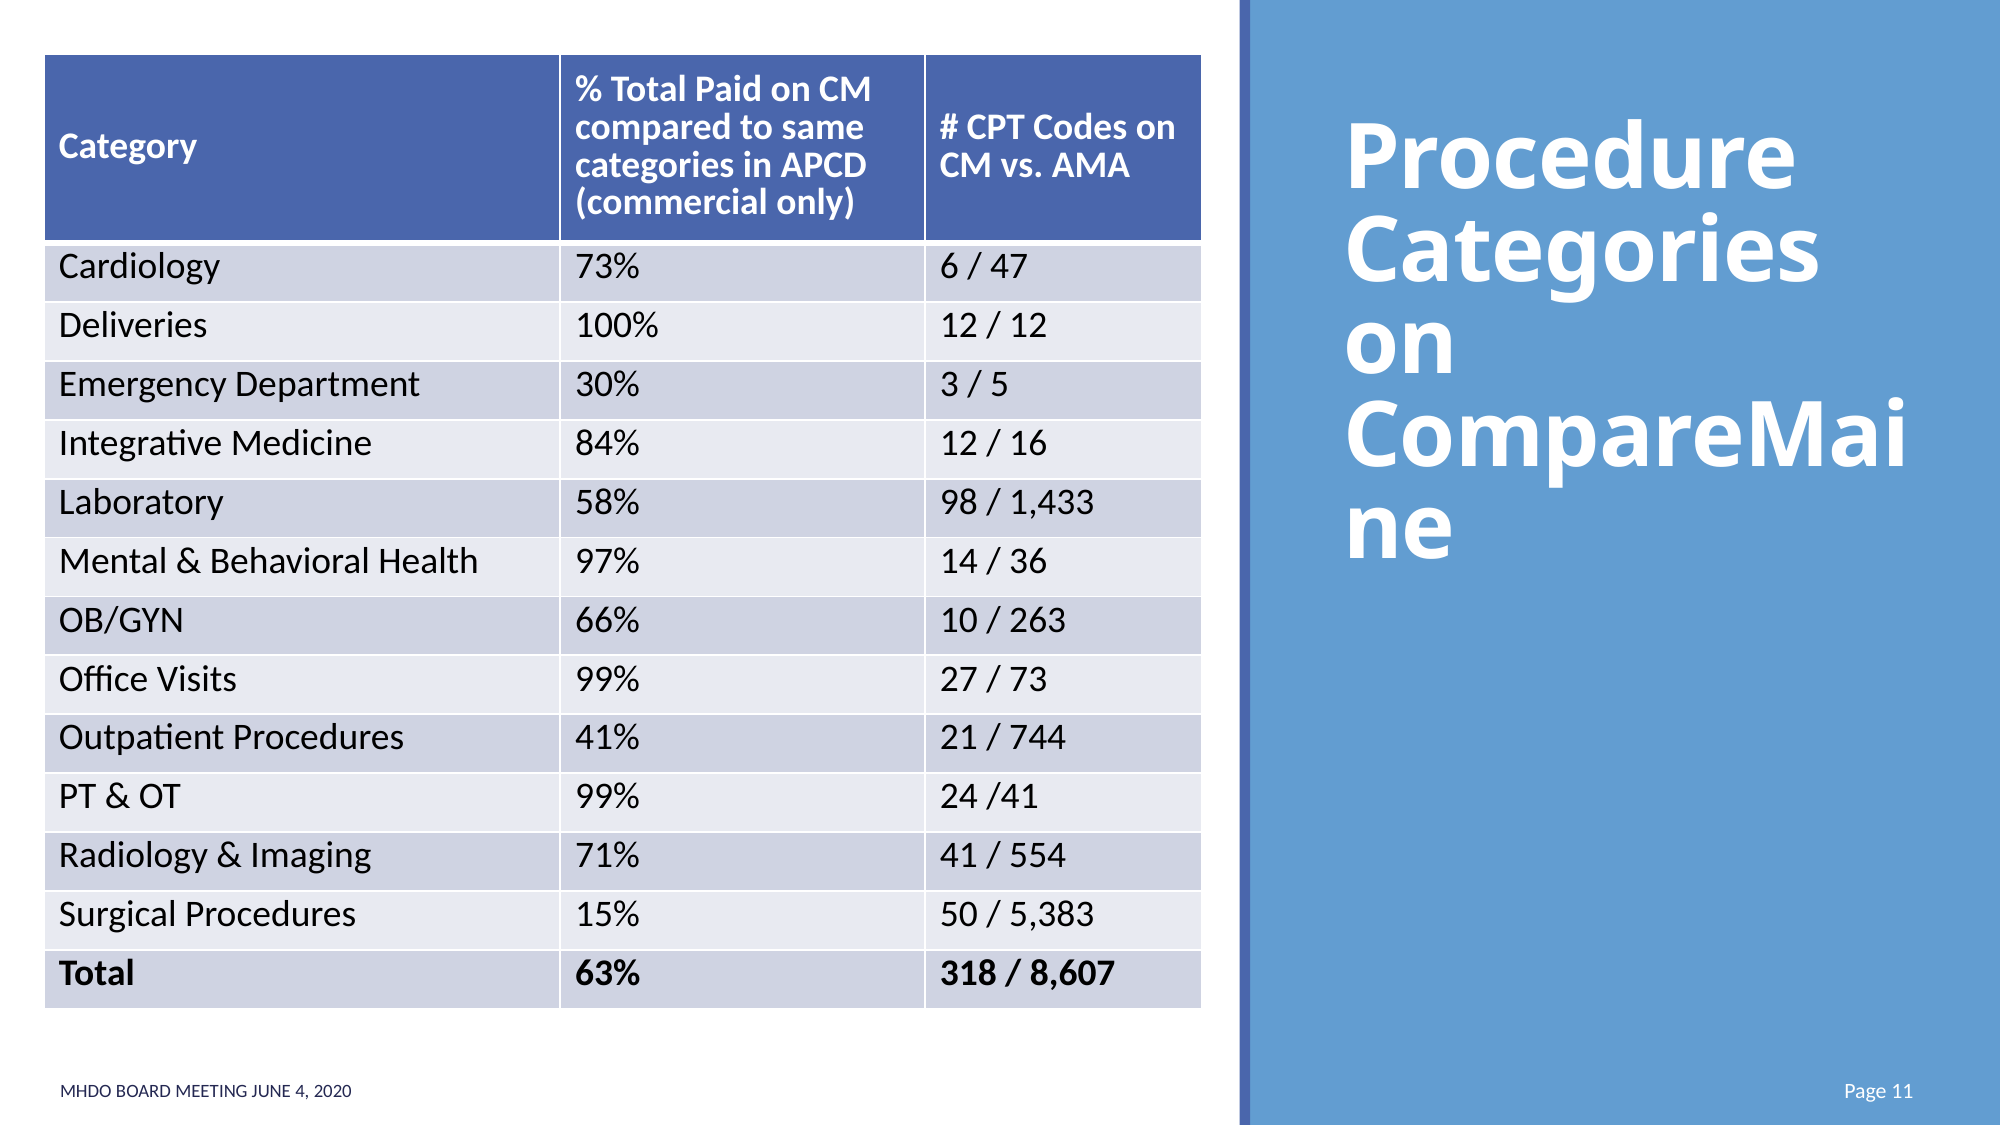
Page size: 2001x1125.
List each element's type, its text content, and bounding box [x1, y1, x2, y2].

table_cell 318 / 8,607 [926, 951, 1201, 1008]
table_cell 12 / 12 [926, 303, 1201, 360]
table_cell OB/GYN [45, 597, 559, 654]
table_cell Mental & Behavioral Health [45, 538, 559, 596]
table_header Category [45, 55, 559, 240]
table_cell 14 / 36 [926, 538, 1201, 596]
table_cell 3 / 5 [926, 362, 1201, 419]
table_cell Emergency Department [45, 362, 559, 419]
table_cell Cardiology [45, 246, 559, 301]
footer MHDO Board Meeting June 4, 2020 [45, 1059, 1202, 1120]
table_cell 50 / 5,383 [926, 892, 1201, 949]
table_cell 30% [561, 362, 924, 419]
table_cell Deliveries [45, 303, 559, 360]
table_cell 15% [561, 892, 924, 949]
table_cell Outpatient Procedures [45, 715, 559, 772]
table_cell 98 / 1,433 [926, 480, 1201, 537]
slide_number Page 11 [1809, 1059, 1929, 1120]
table_cell Integrative Medicine [45, 421, 559, 478]
table_cell Radiology & Imaging [45, 833, 559, 890]
table_cell 41% [561, 723, 924, 772]
table_cell Office Visits [45, 656, 559, 713]
table_cell 84% [561, 421, 924, 478]
table_cell 99% [561, 774, 924, 831]
text_box [1238, 0, 1251, 710]
table_cell Surgical Procedures [45, 892, 559, 949]
title Procedure Categories on CompareMaine [1328, 104, 1929, 585]
table_cell 73% [561, 246, 924, 301]
table_cell 71% [561, 833, 924, 890]
table_cell 63% [561, 951, 924, 1008]
table_cell 97% [561, 538, 924, 596]
table_cell 10 / 263 [926, 597, 1201, 654]
text_box [1238, 723, 1251, 1125]
table_cell Total [45, 951, 559, 1008]
table_cell 100% [561, 303, 924, 360]
table_cell 21 / 744 [926, 723, 1201, 772]
table_cell 6 / 47 [926, 246, 1201, 301]
table_header % Total Paid on CM compared to same categories in APCD (commercial only) [561, 55, 924, 240]
table_cell 24 /41 [926, 774, 1201, 831]
table_cell 99% [561, 656, 924, 710]
table_cell 41 / 554 [926, 833, 1201, 890]
table_header # CPT Codes on CM vs. AMA [926, 55, 1201, 240]
table_cell 66% [561, 597, 924, 654]
text_box [0, 0, 1238, 1125]
table_cell Laboratory [45, 480, 559, 537]
table_cell 58% [561, 480, 924, 537]
table_cell 12 / 16 [926, 421, 1201, 478]
table_cell 27 / 73 [926, 656, 1201, 710]
table_cell PT & OT [45, 774, 559, 831]
text_box [1251, 0, 2000, 1125]
